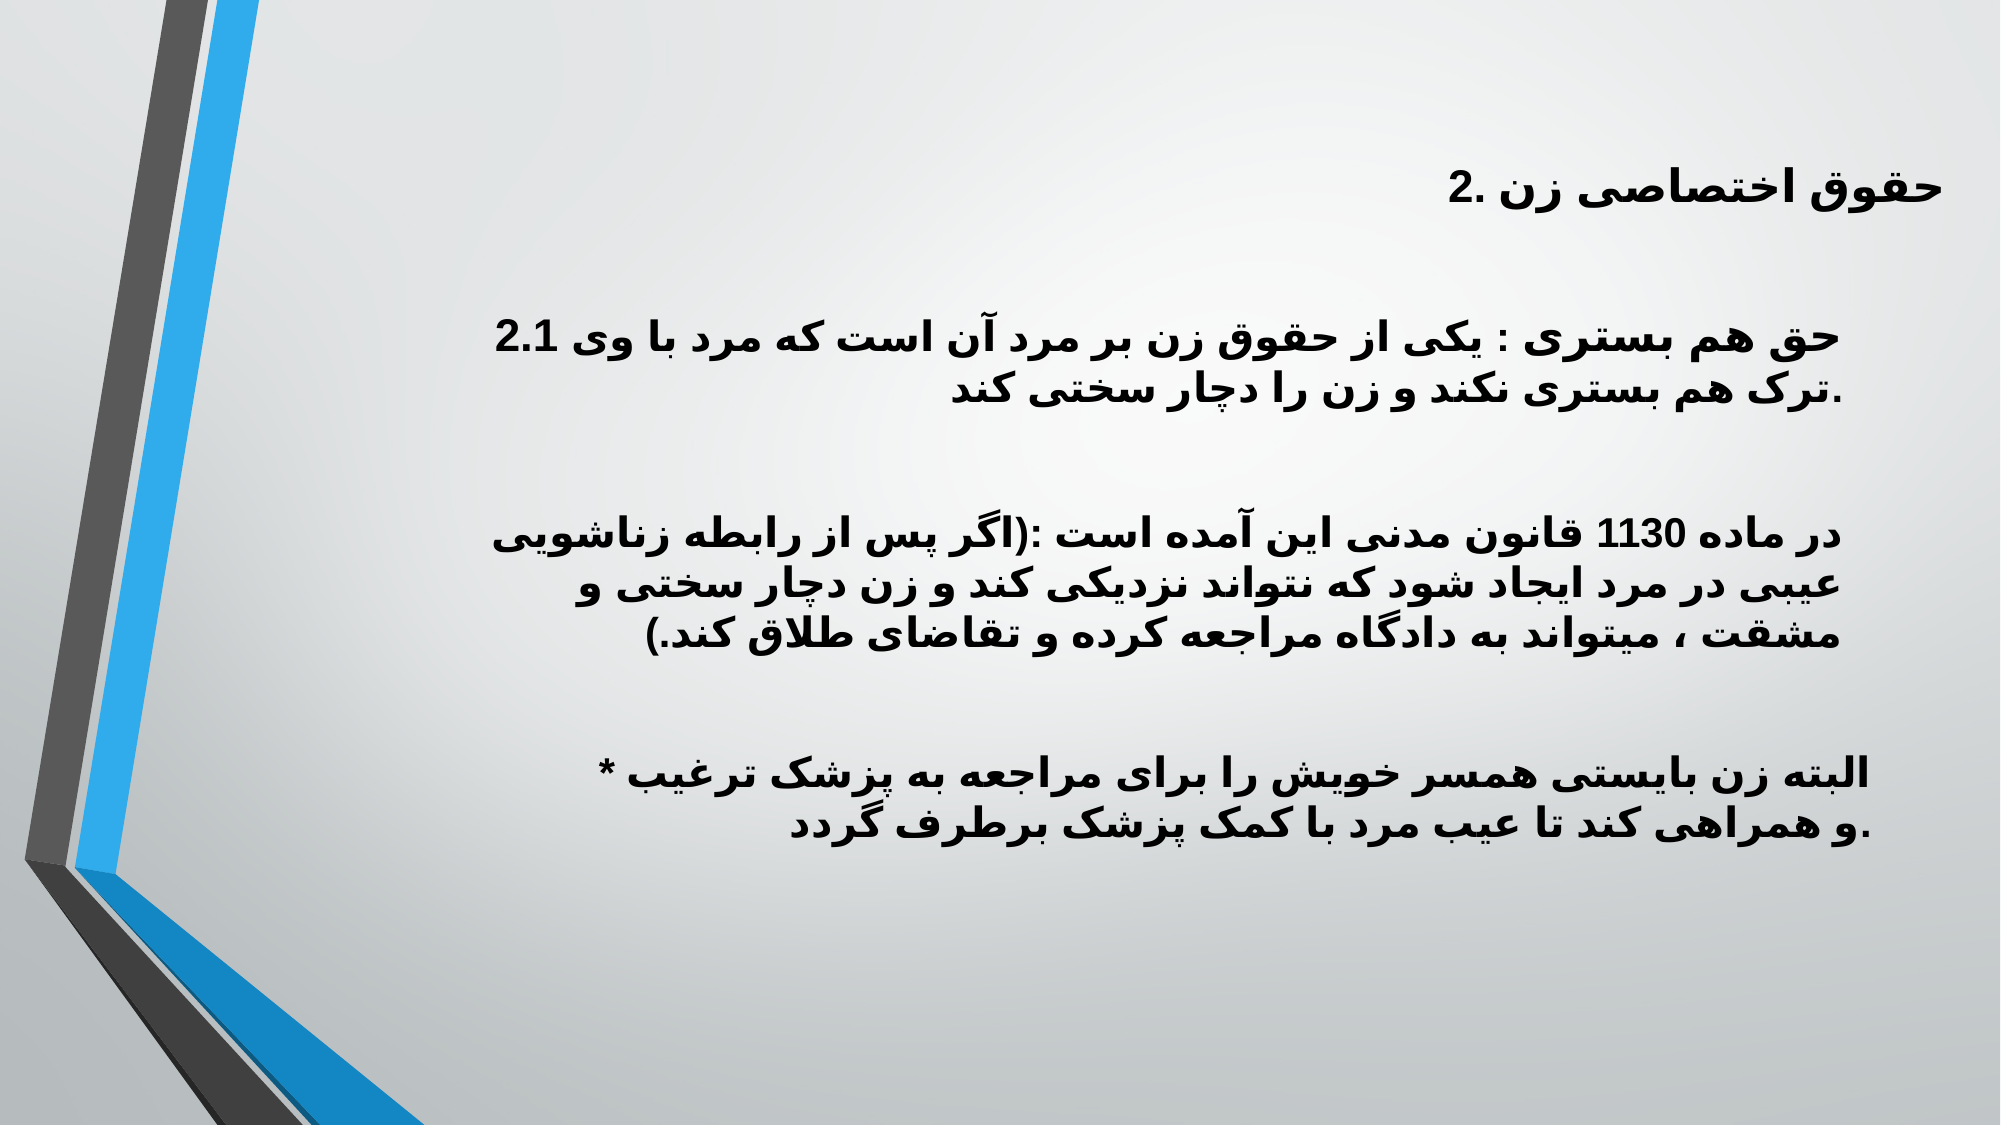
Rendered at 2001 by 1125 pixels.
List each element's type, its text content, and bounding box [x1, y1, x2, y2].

text_box * البته زن بایستی همسر خویش را برای مراجعه به پزشک ترغیب و همراهی کند تا عیب مرد با کمک پزشک برطرف گردد. [433, 738, 1887, 899]
text_box در ماده 1130 قانون مدنی این آمده است :(اگر پس از رابطه زناشویی عیبی در مرد ایجاد شود که نتواند نزدیکی کند و زن دچار سختی و مشقت ، میتواند به دادگاه مراجعه کرده و تقاضای طلاق کند.) [433, 498, 1858, 709]
text_box 2.1 حق هم بستری : یکی از حقوق زن بر مرد آن است که مرد با وی ترک هم بستری نکند و زن را دچار سختی کند. [433, 298, 1858, 419]
text_box 2. حقوق اختصاصی زن [1283, 148, 1961, 219]
